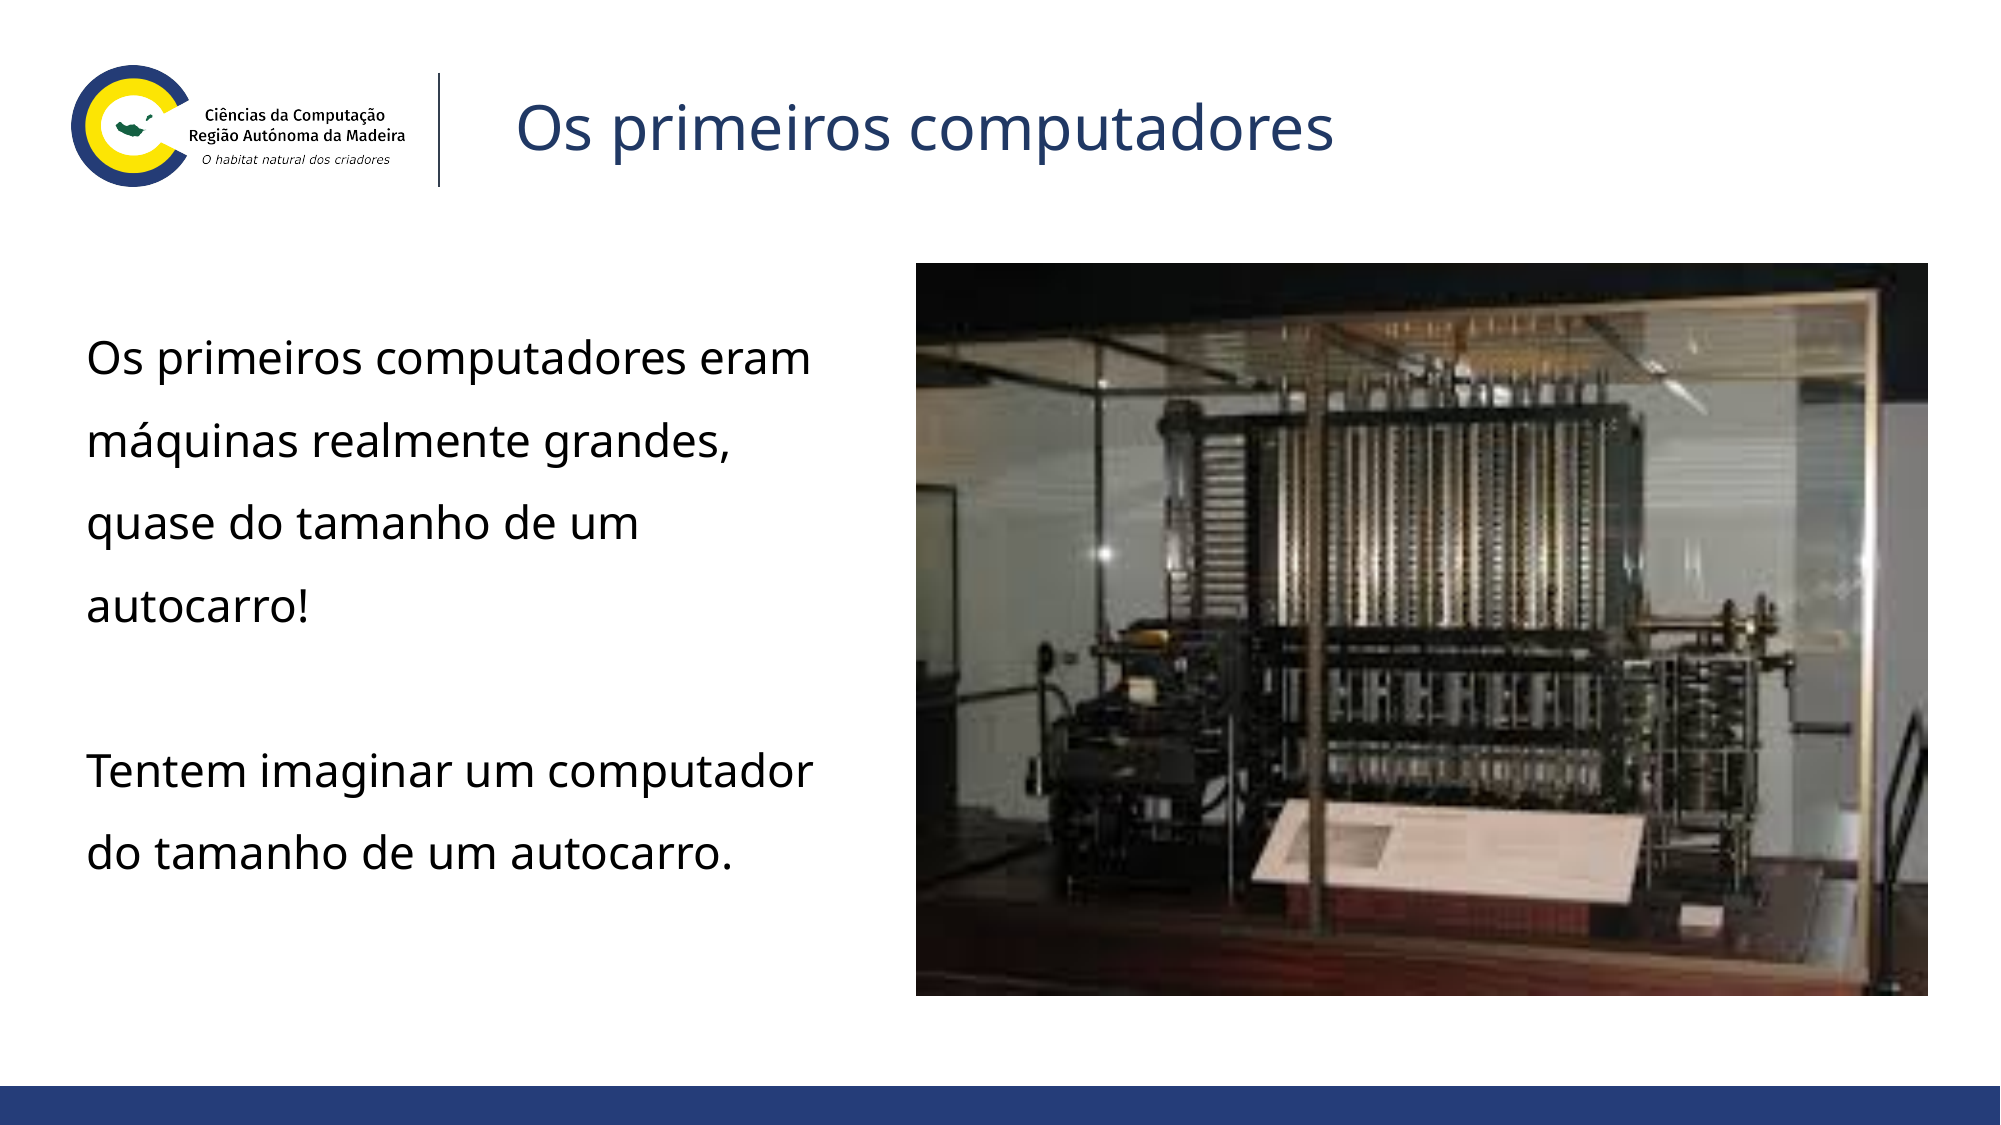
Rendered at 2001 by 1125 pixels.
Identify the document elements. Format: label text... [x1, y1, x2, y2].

text_box Os primeiros computadores [500, 80, 1352, 171]
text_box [71, 65, 440, 188]
picture [916, 263, 1928, 996]
text_box [0, 1085, 2000, 1125]
text_box Os primeiros computadores eram máquinas realmente grandes, quase do tamanho de um autocarro! Tentem imaginar um computador do tamanho de um autocarro. [71, 294, 864, 886]
